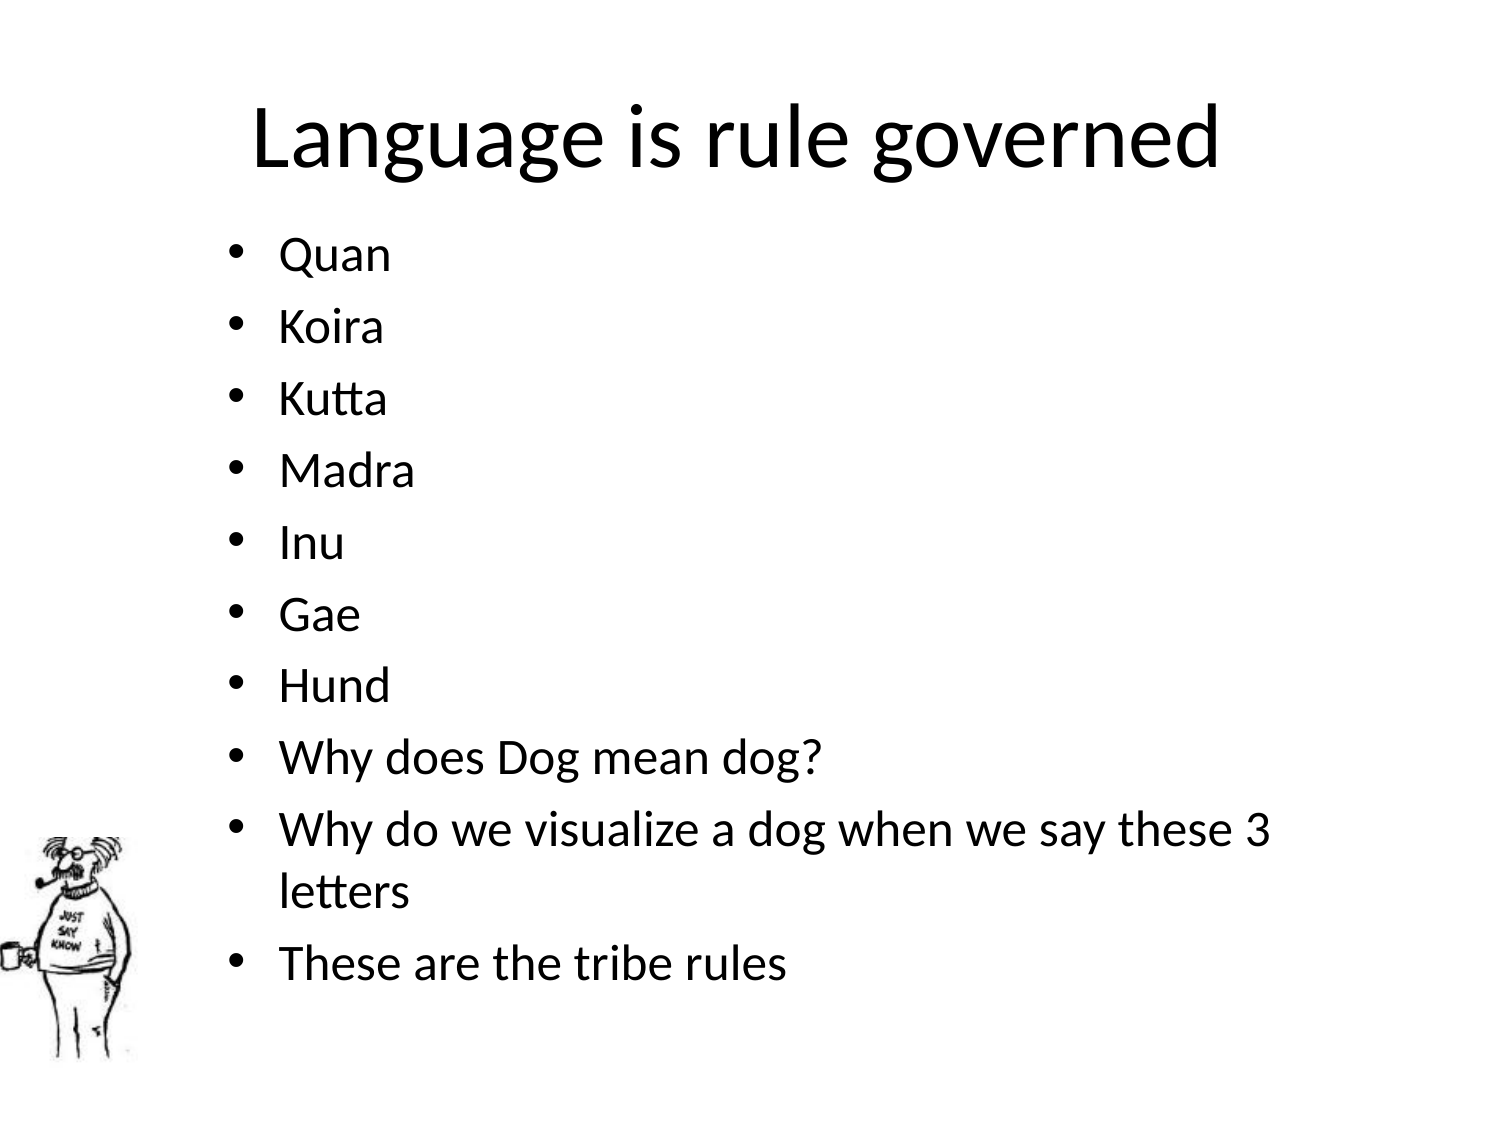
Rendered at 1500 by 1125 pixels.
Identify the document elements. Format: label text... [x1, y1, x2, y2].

picture [0, 837, 171, 1125]
list Quan Koira Kutta Madra Inu Gae Hund Why does Dog mean dog? Why do we visualize a dog when we say these 3 letters These are the tribe rules [212, 212, 1425, 1005]
title Language is rule governed [62, 37, 1413, 225]
